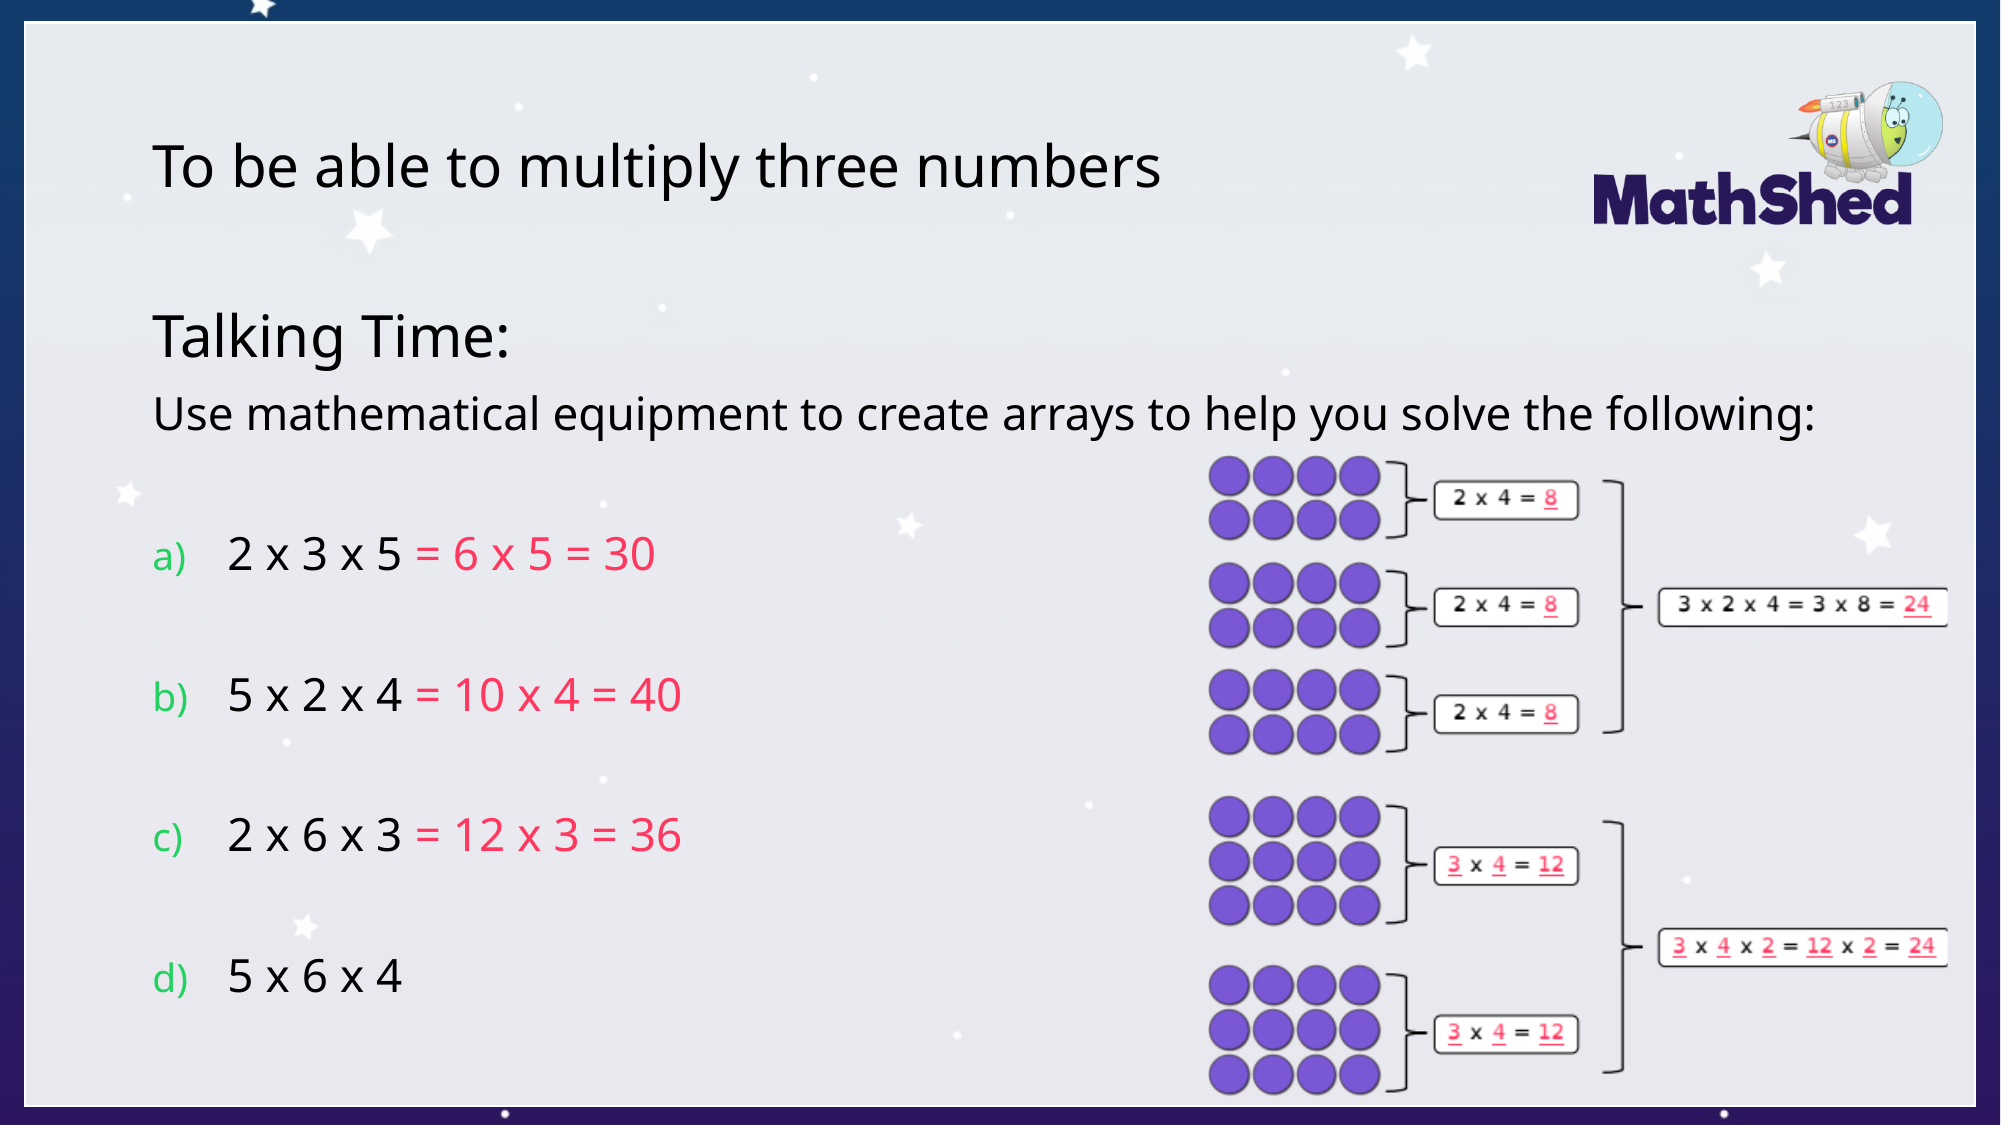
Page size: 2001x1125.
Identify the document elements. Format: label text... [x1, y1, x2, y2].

text_box [1496, 387, 1648, 454]
list Talking Time: Use mathematical equipment to create arrays to help you solve the following: 2 x 3 x 5 = 6 x 5 = 30 5 x 2 x 4 = 10 x 4 = 40 2 x 6 x 3 = 12 x 3 = 36 5 x 6 x 4 [137, 299, 1863, 1014]
title To be able to multiply three numbers [137, 59, 1578, 278]
picture [0, 0, 2001, 1125]
